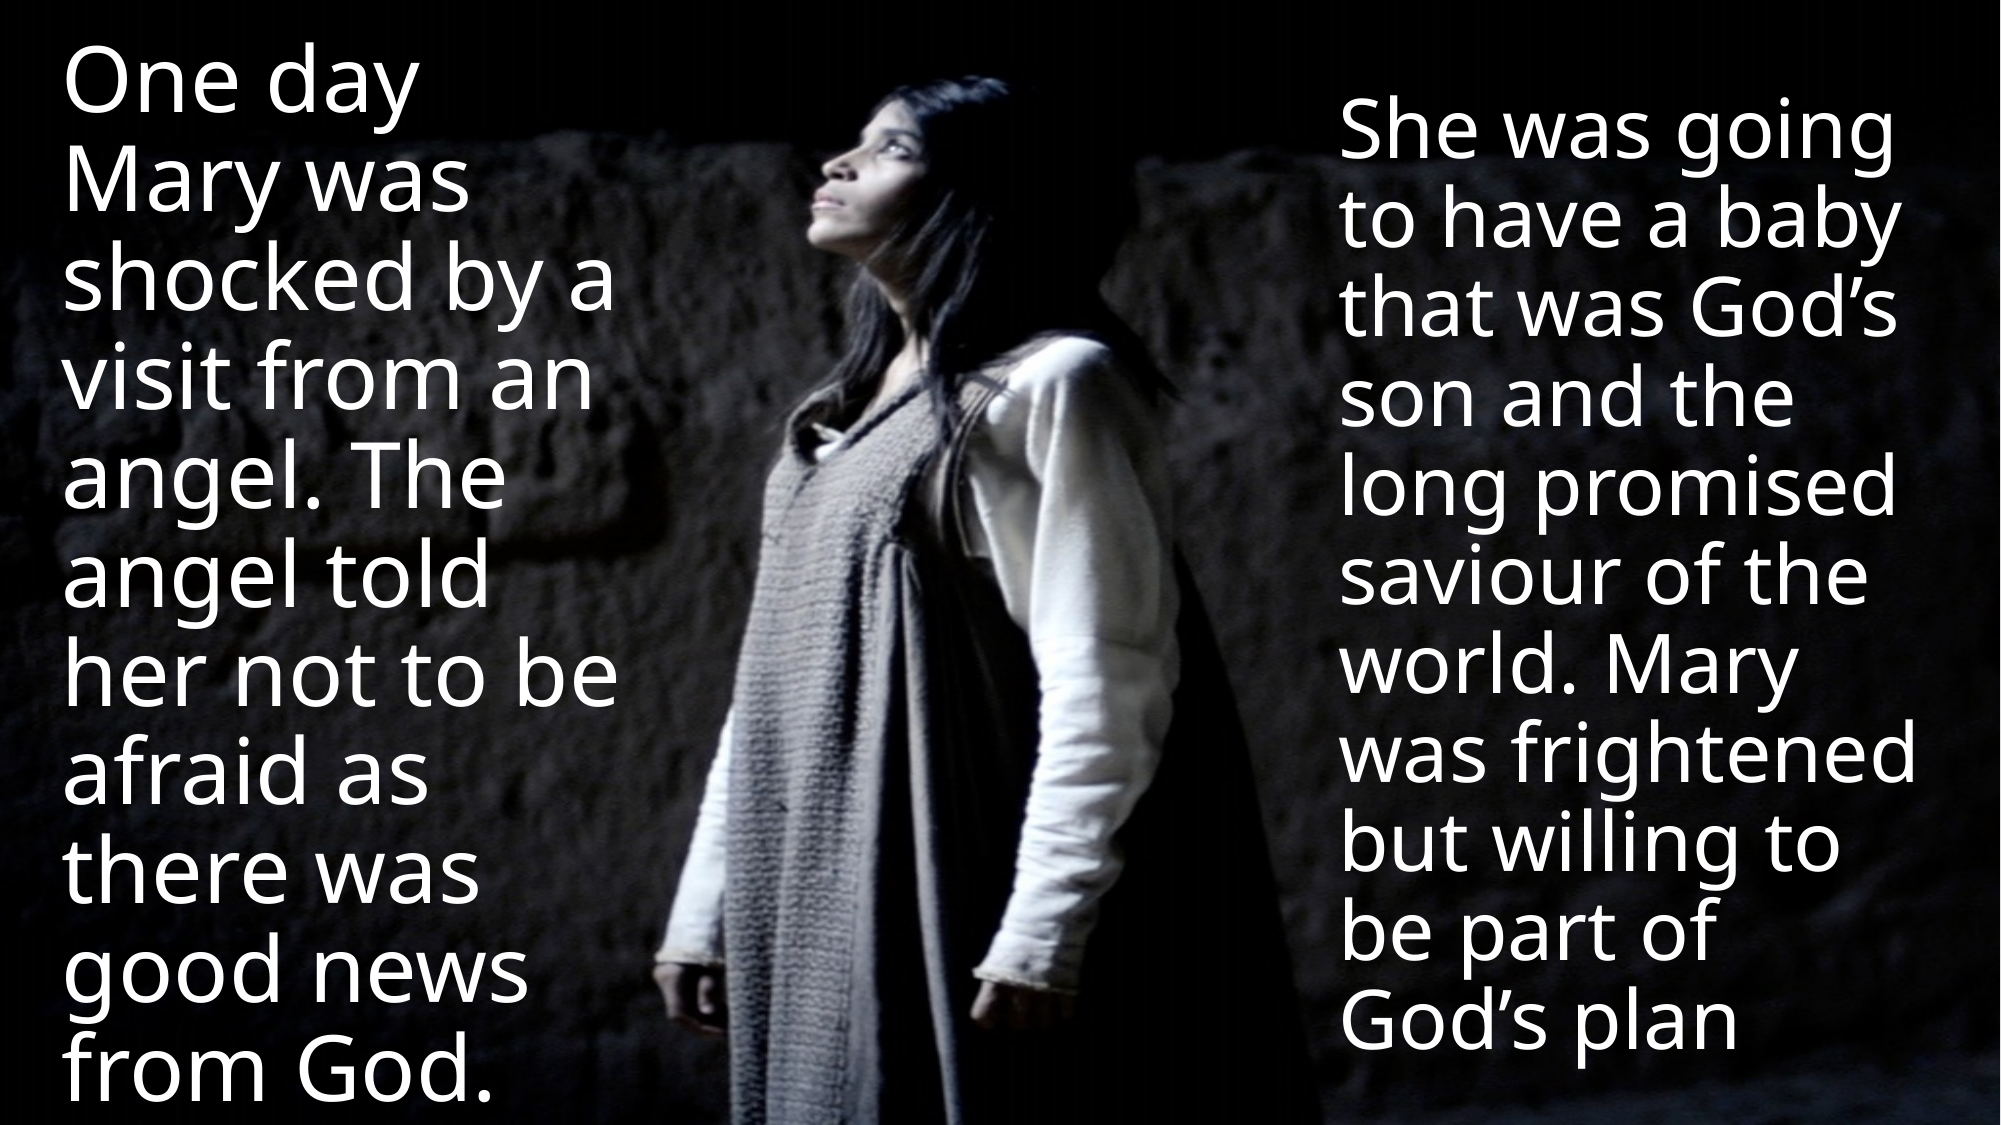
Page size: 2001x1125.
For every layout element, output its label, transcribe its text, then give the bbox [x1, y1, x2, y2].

title One day Mary was shocked by a visit from an angel. The angel told her not to be afraid as there was good news from God. [46, 72, 663, 1083]
text_box She was going to have a baby that was God’s son and the long promised saviour of the world. Mary was frightened but willing to be part of God’s plan [1323, 72, 1940, 1083]
picture [0, 0, 2001, 1125]
